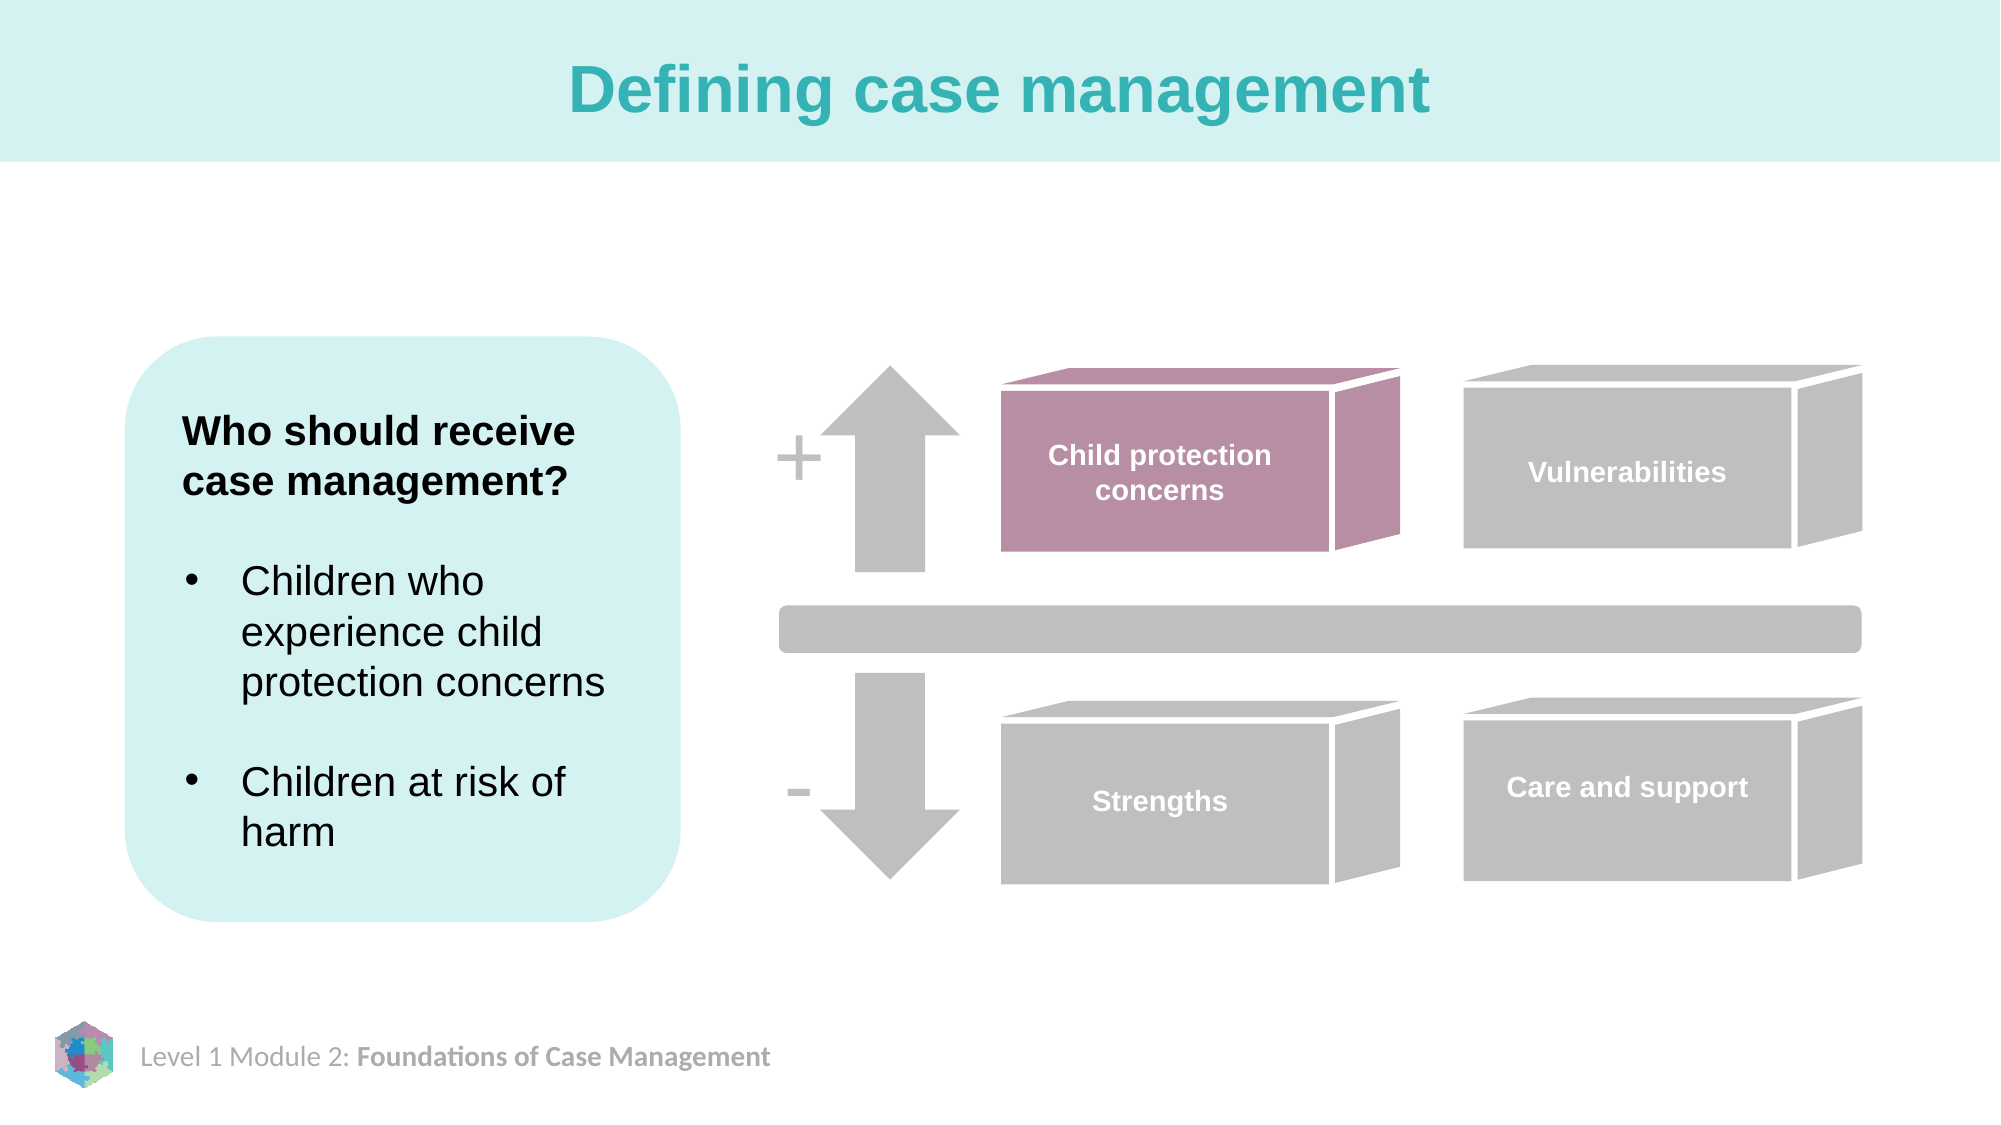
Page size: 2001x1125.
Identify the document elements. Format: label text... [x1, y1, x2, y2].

title Defining case management [137, 19, 1863, 163]
text_box Who should receive case management? Children who experience child protection concerns Children at risk of harm [123, 335, 682, 924]
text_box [749, 365, 1863, 885]
picture [55, 1021, 113, 1088]
